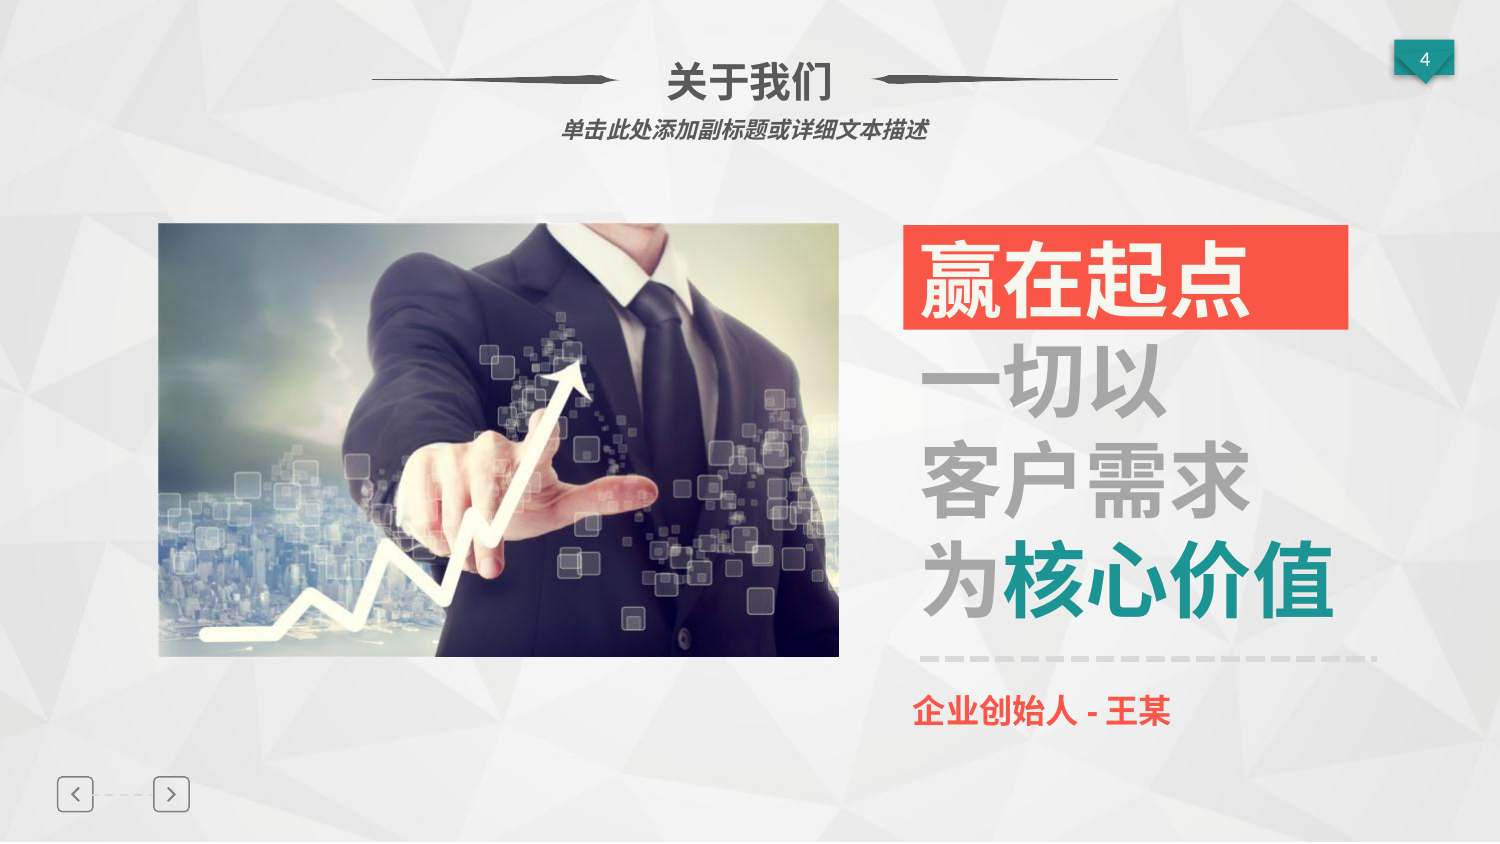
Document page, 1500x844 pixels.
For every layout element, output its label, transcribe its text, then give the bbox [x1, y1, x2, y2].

text_box 赢在起点 一切以 客户需求 为核心价值 [904, 220, 1472, 636]
picture [0, 0, 1500, 842]
text_box 企业创始人-王某 [713, 683, 1187, 738]
text_box 关于我们 [584, 55, 916, 106]
text_box 单击此处添加副标题或详细文本描述 [545, 108, 943, 151]
